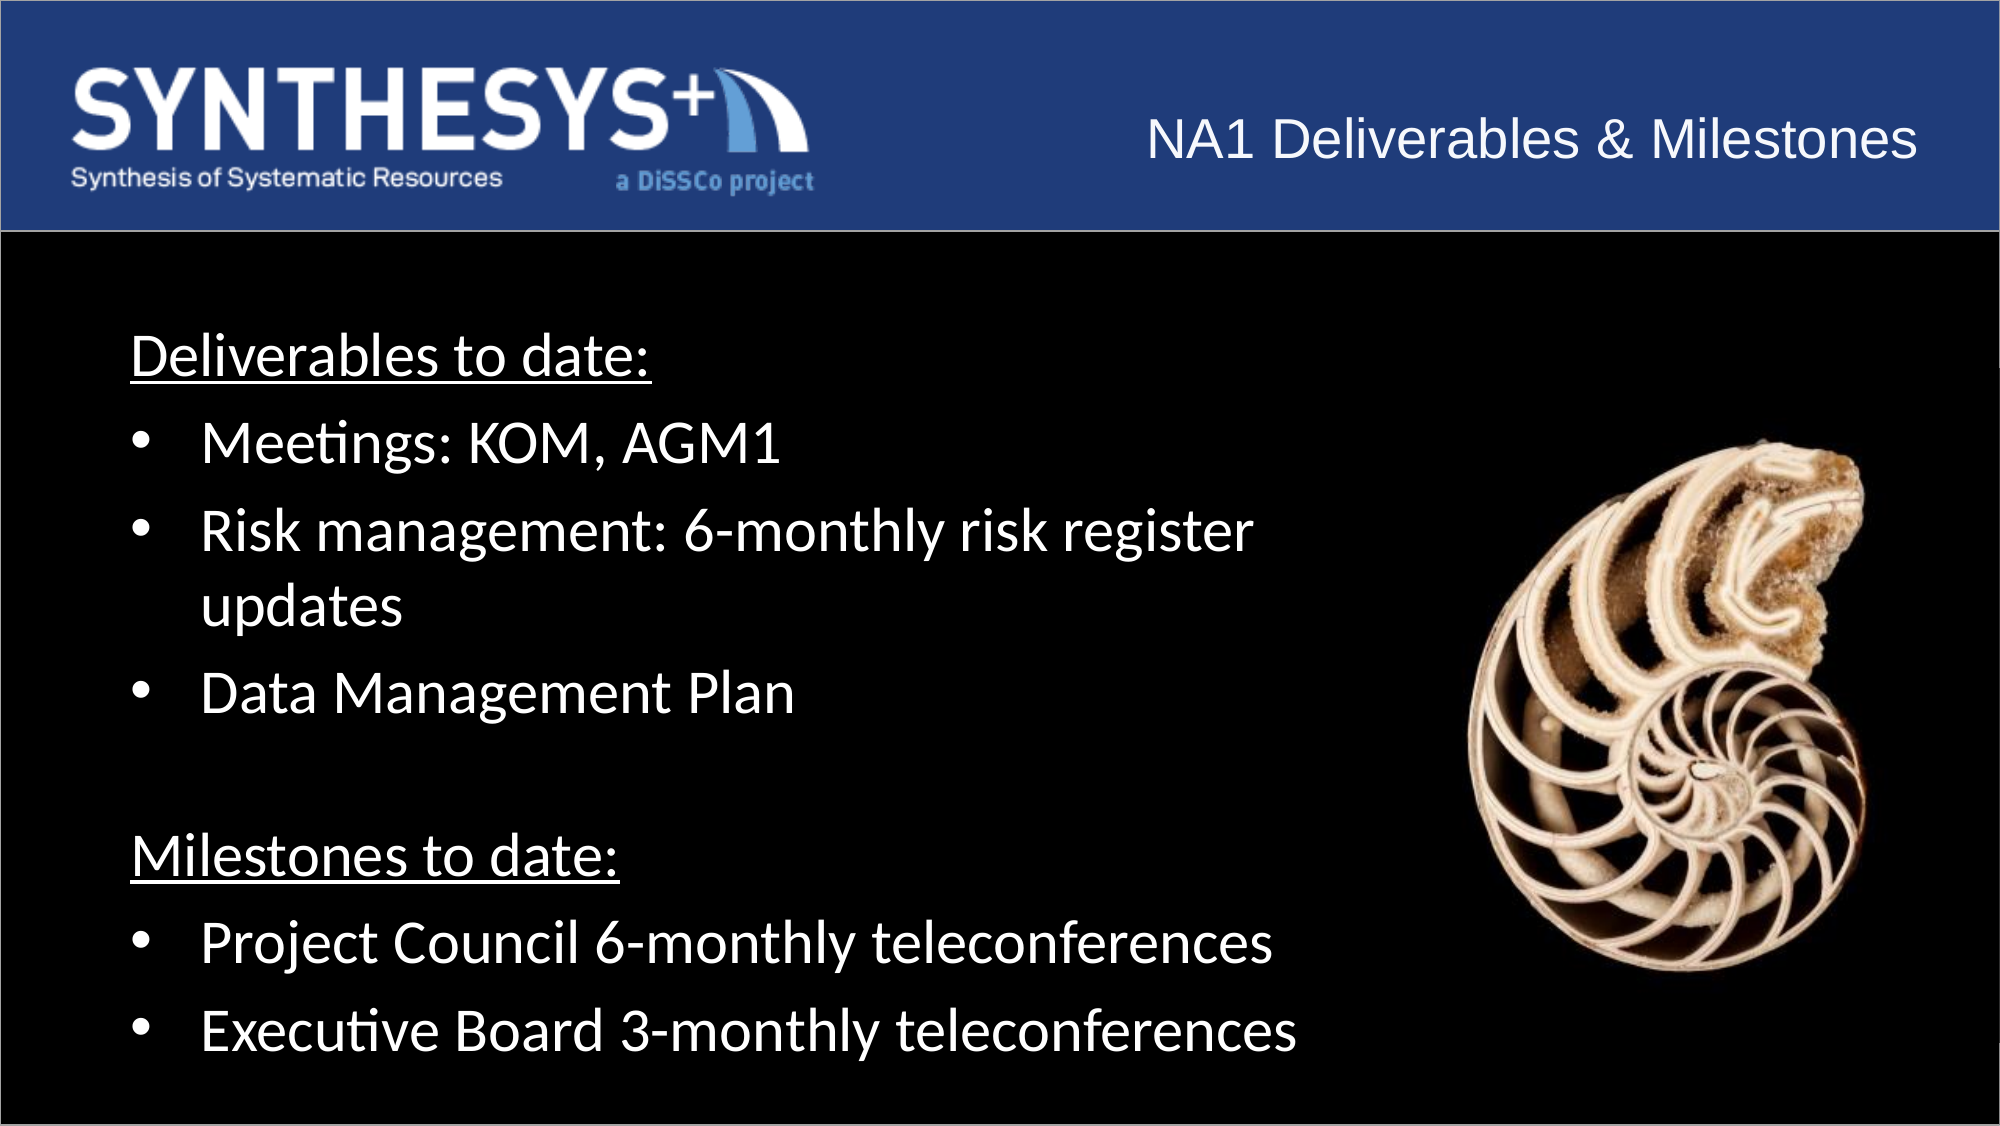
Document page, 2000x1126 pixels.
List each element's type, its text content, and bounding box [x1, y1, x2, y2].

title NA1 Deliverables & Milestones [932, 50, 1927, 231]
picture [1362, 368, 2000, 1043]
text_box [0, 232, 2000, 1126]
text_box [0, 0, 2000, 232]
picture [68, 51, 922, 311]
text_box Deliverables to date: Meetings: KOM, AGM1 Risk management: 6-monthly risk register updates Data Management Plan Milestones to date: Project Council 6-monthly teleconferences Executive Board 3-monthly teleconferences [122, 310, 1465, 1068]
